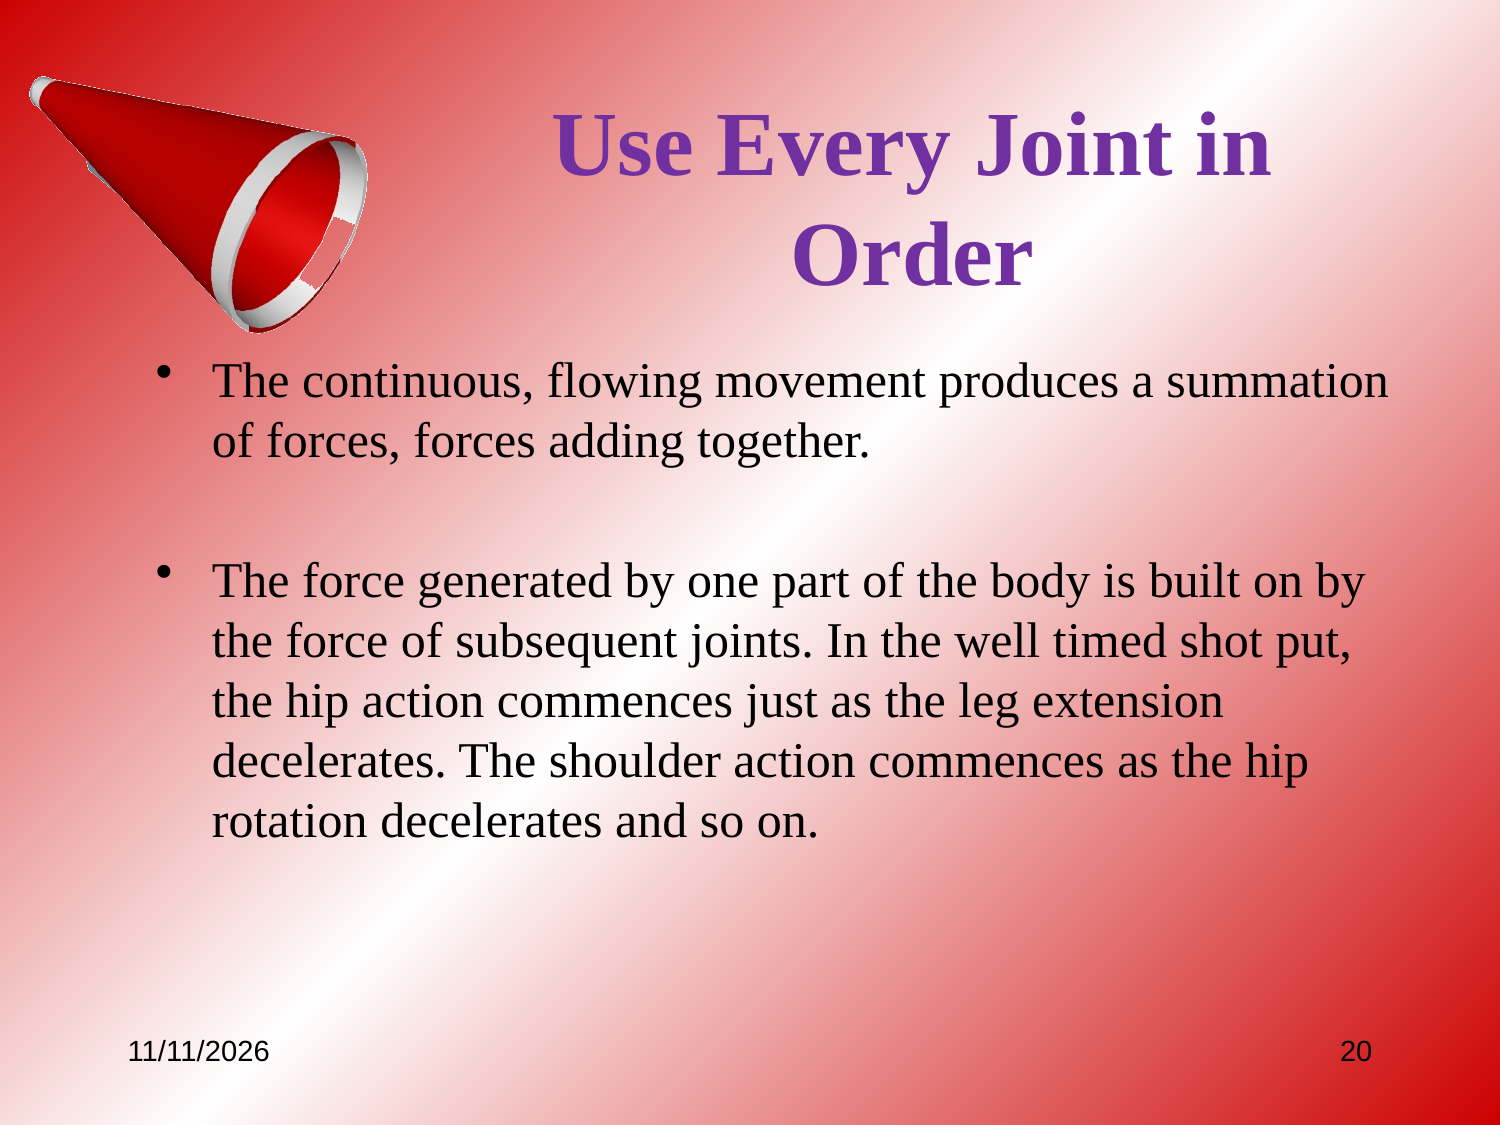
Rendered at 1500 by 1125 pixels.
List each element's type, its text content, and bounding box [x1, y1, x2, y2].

slide_number 20 [1074, 1024, 1388, 1101]
title Use Every Joint in Order [437, 99, 1388, 288]
picture [0, 0, 388, 388]
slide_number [112, 1024, 426, 1101]
list The continuous, flowing movement produces a summation of forces, forces adding together. The force generated by one part of the body is built on by the force of subsequent joints. In the well timed shot put, the hip action commences just as the leg extension decelerates. The shoulder action commences as the hip rotation decelerates and so on. [140, 339, 1416, 1044]
